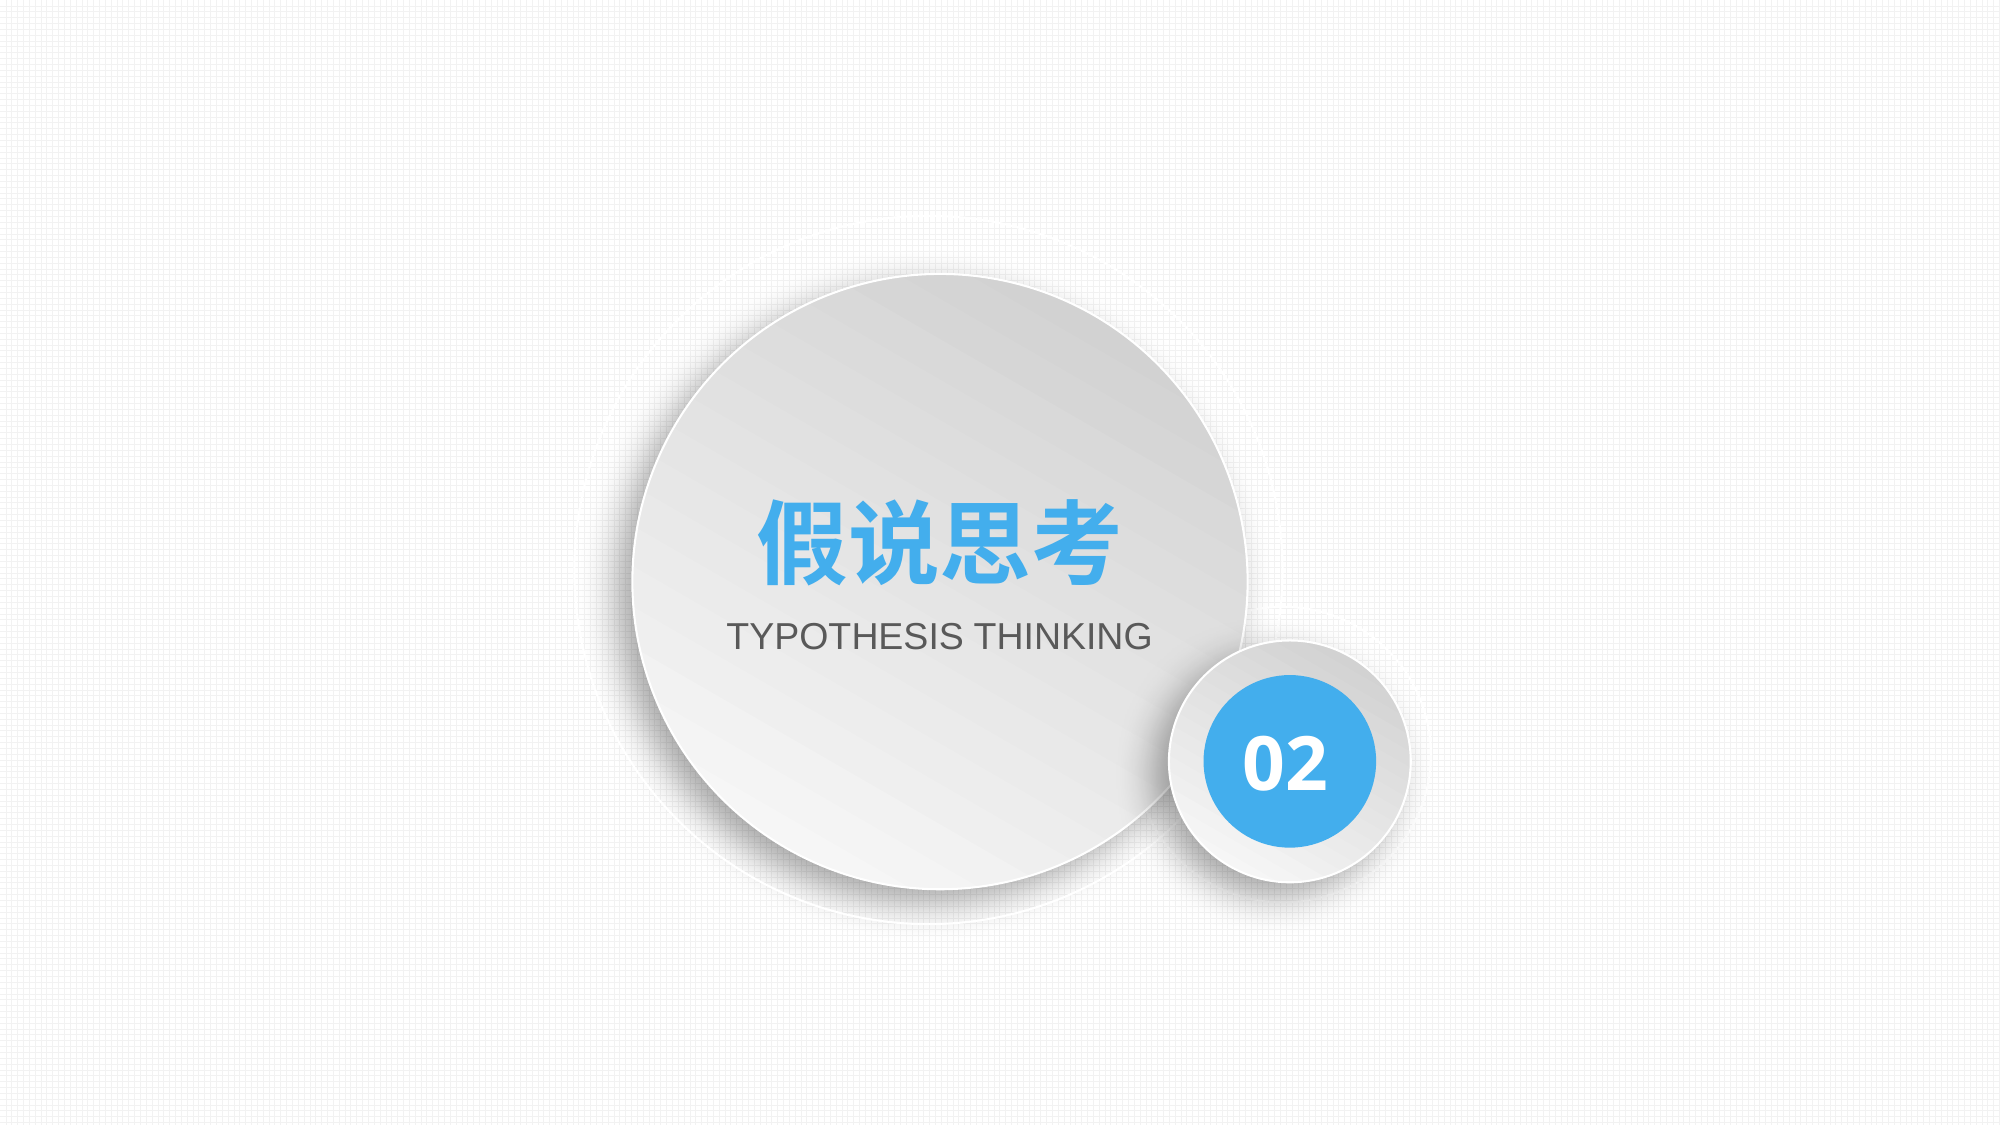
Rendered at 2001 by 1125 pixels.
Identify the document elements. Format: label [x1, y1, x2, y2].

text_box [574, 215, 1431, 925]
